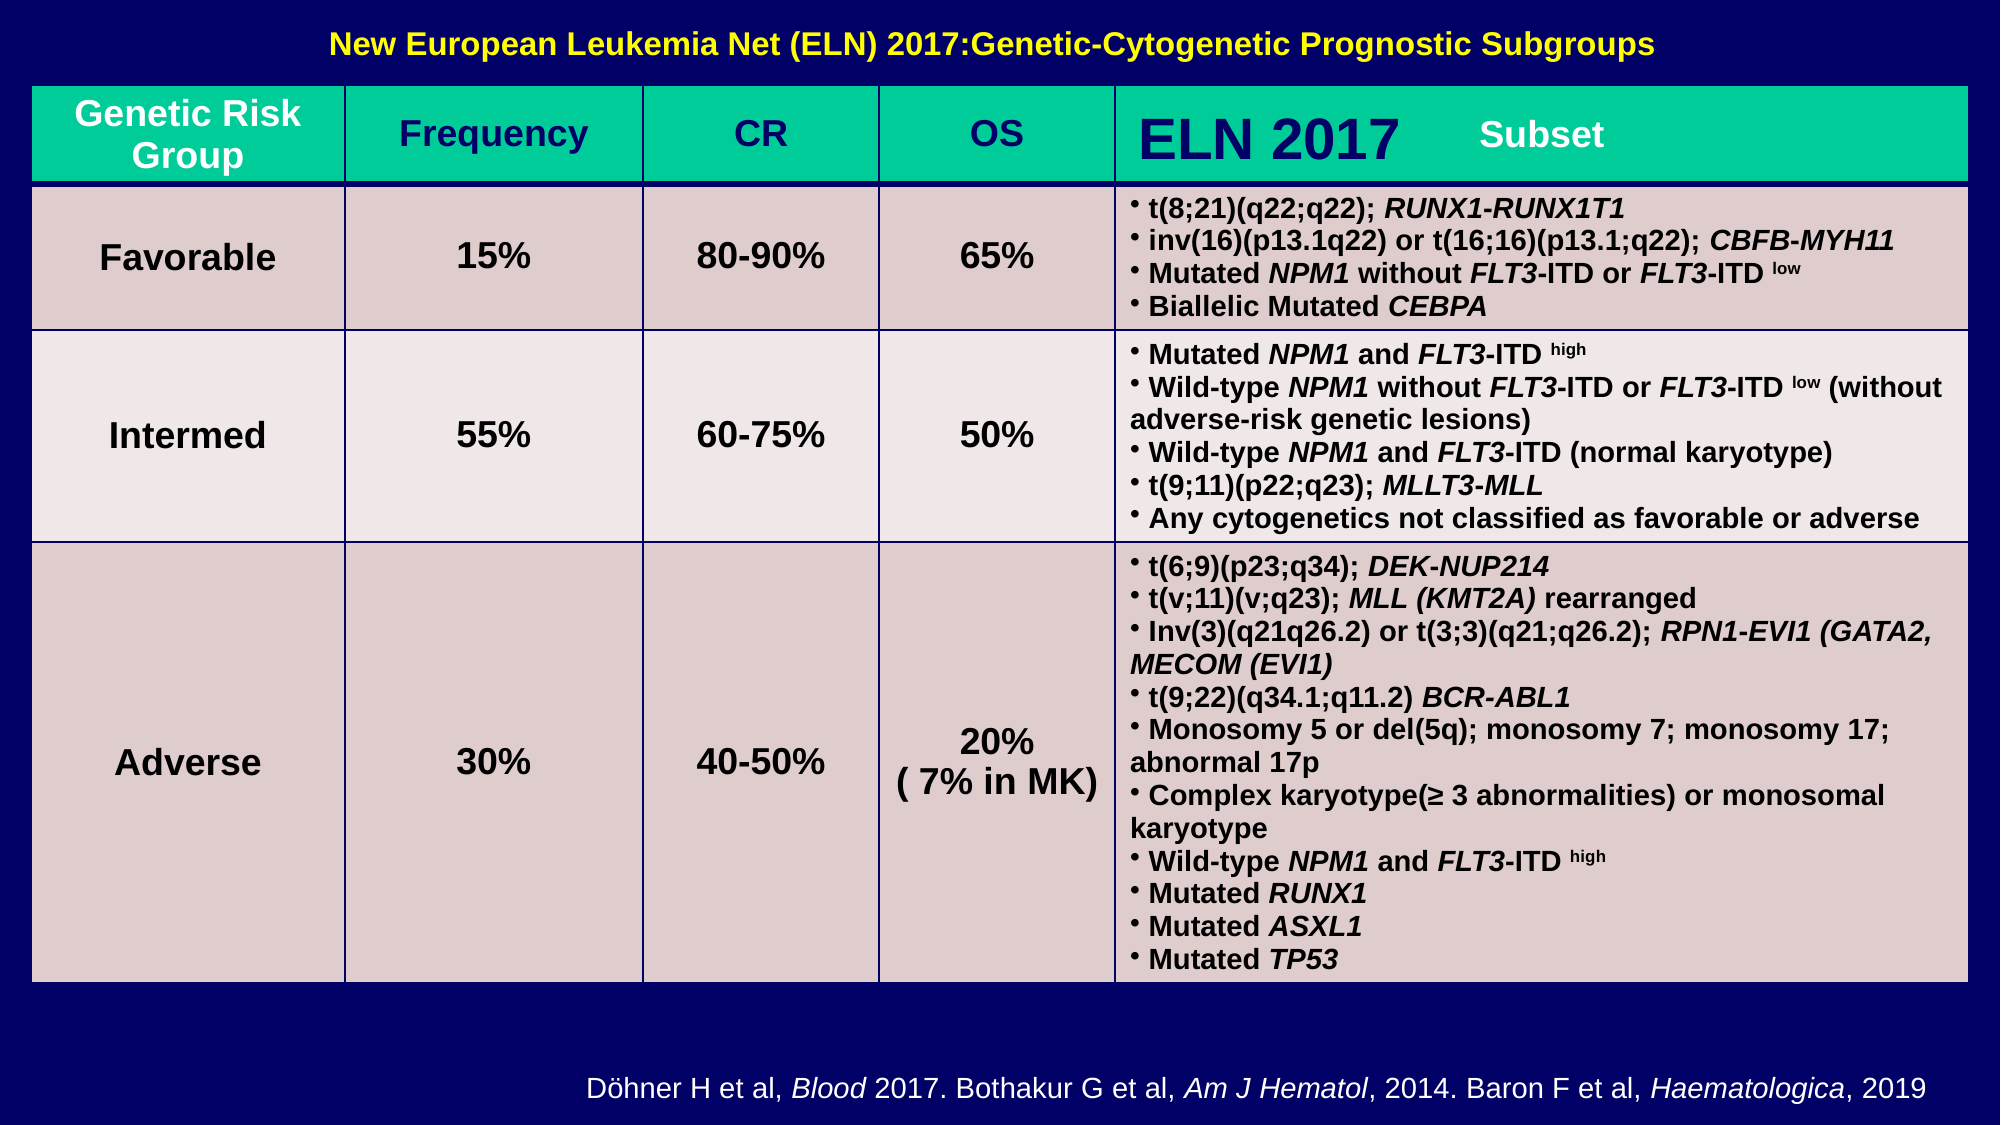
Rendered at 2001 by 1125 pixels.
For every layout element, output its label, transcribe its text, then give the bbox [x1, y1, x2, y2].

table_header Frequency [346, 86, 642, 181]
table_cell Adverse [32, 543, 344, 982]
text_box Döhner H et al, Blood 2017. Bothakur G et al, Am J Hematol, 2014. Baron F et al, Haematologica, 2019 [362, 1061, 1942, 1112]
table_header OS [880, 86, 1114, 181]
table_cell Mutated NPM1 and FLT3-ITD high Wild-type NPM1 without FLT3-ITD or FLT3-ITD low (without adverse-risk genetic lesions) Wild-type NPM1 and FLT3-ITD (normal karyotype) t(9;11)(p22;q23); MLLT3-MLL Any cytogenetics not classified as favorable or adverse [1116, 331, 1968, 541]
text_box ELN 2017 [1123, 94, 1774, 179]
table_header CR [644, 86, 878, 181]
table_cell 60-75% [644, 331, 878, 541]
table_cell 40-50% [644, 543, 878, 982]
title New European Leukemia Net (ELN) 2017:Genetic-Cytogenetic Prognostic Subgroups [278, 0, 1709, 84]
table_cell 20% ( 7% in MK) [880, 543, 1114, 982]
table_header Genetic Risk Group [32, 86, 344, 181]
table_cell t(8;21)(q22;q22); RUNX1-RUNX1T1 inv(16)(p13.1q22) or t(16;16)(p13.1;q22); CBFB-MYH11 Mutated NPM1 without FLT3-ITD or FLT3-ITD low Biallelic Mutated CEBPA [1116, 187, 1968, 329]
table_cell 50% [880, 331, 1114, 541]
table_cell 15% [346, 187, 642, 329]
table_cell Favorable [32, 187, 344, 329]
table_cell 80-90% [644, 187, 878, 329]
table_cell 30% [346, 543, 642, 982]
table_cell t(6;9)(p23;q34); DEK-NUP214 t(v;11)(v;q23); MLL (KMT2A) rearranged Inv(3)(q21q26.2) or t(3;3)(q21;q26.2); RPN1-EVI1 (GATA2, MECOM (EVI1) t(9;22)(q34.1;q11.2) BCR-ABL1 Monosomy 5 or del(5q); monosomy 7; monosomy 17; abnormal 17p Complex karyotype(≥ 3 abnormalities) or monosomal karyotype Wild-type NPM1 and FLT3-ITD high Mutated RUNX1 Mutated ASXL1 Mutated TP53 [1116, 543, 1968, 982]
table_cell 55% [346, 331, 642, 541]
table_cell 65% [880, 187, 1114, 329]
table_cell Intermed [32, 331, 344, 541]
table_header Subset [1116, 86, 1968, 181]
